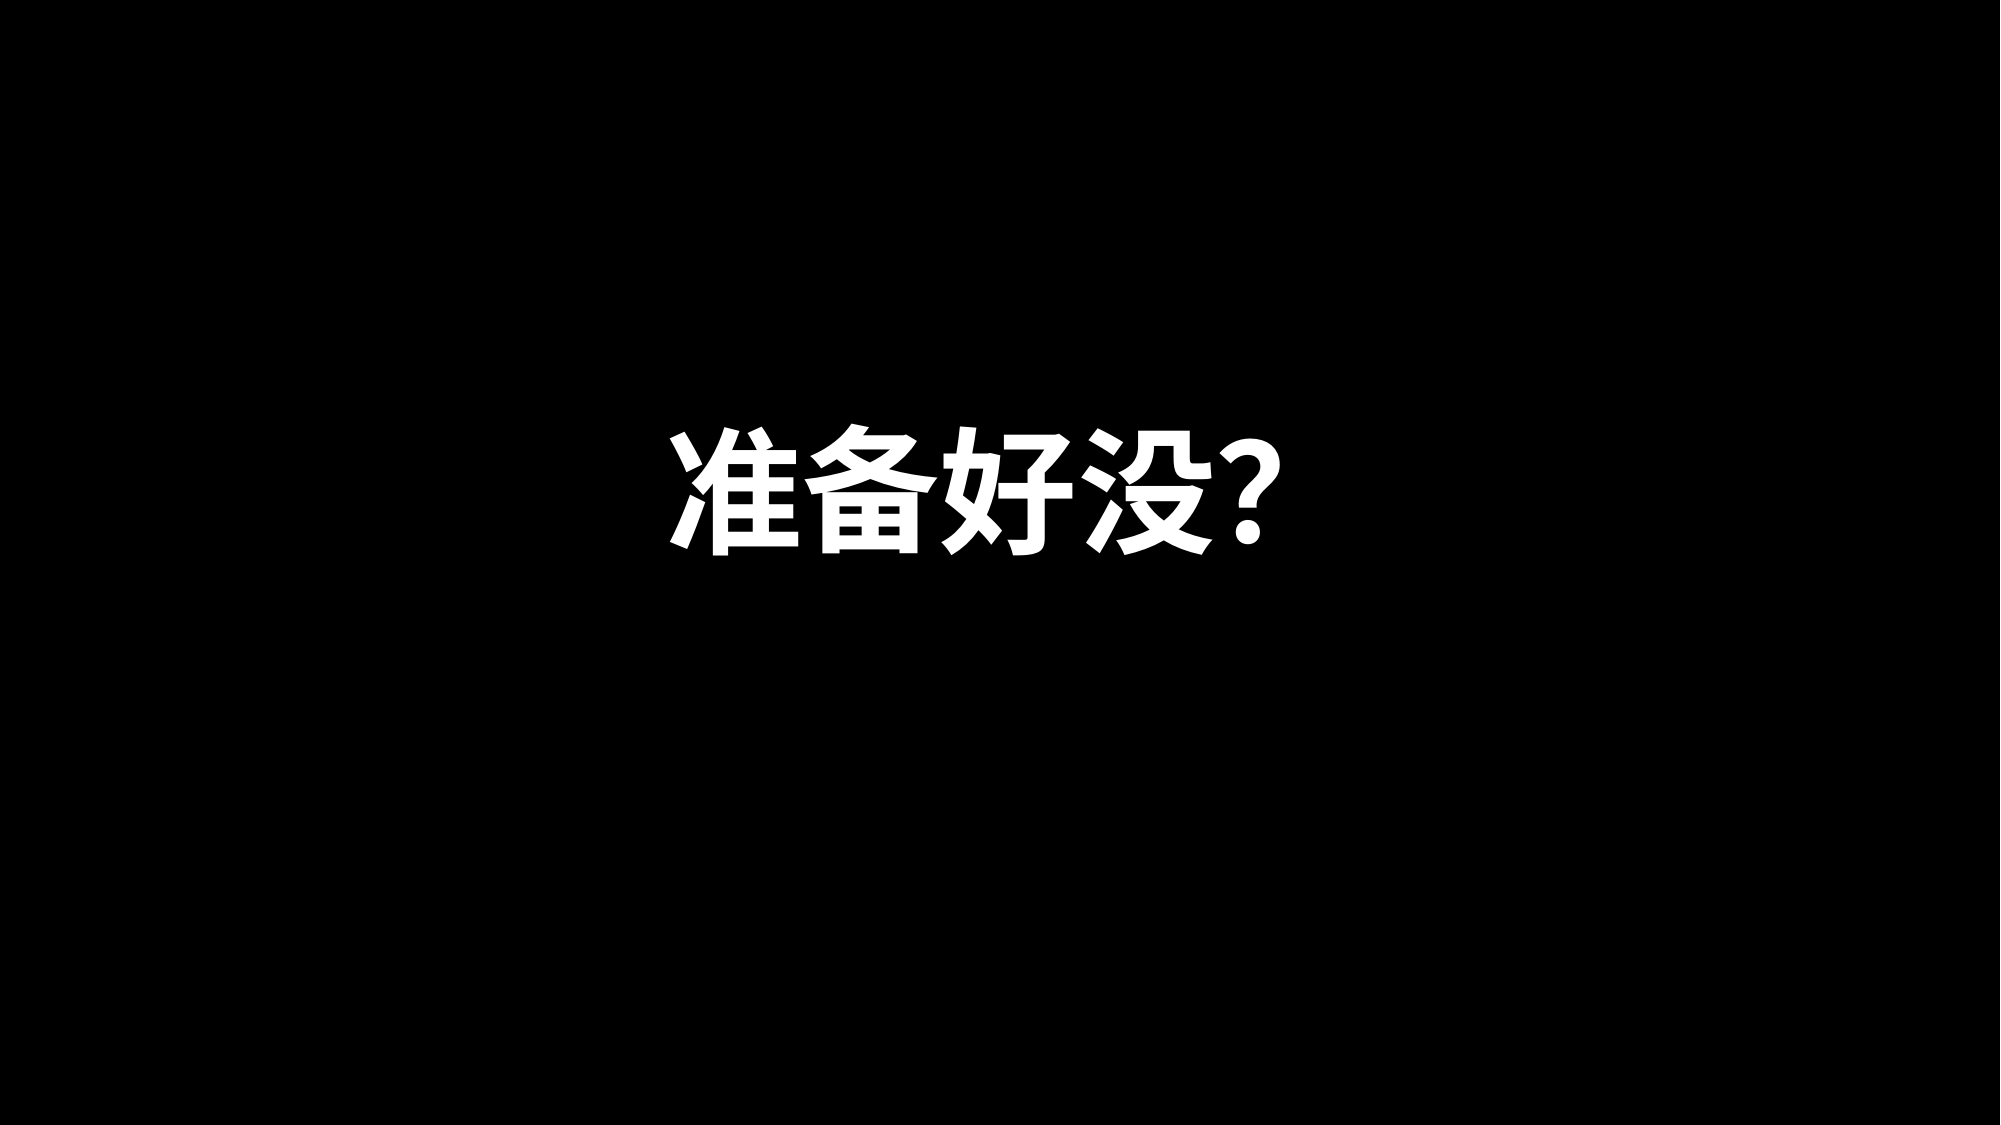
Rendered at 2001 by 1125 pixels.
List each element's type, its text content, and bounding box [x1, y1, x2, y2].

text_box 备 [787, 396, 959, 577]
text_box 好 [924, 399, 1096, 579]
text_box 没？ [1096, 399, 1390, 579]
text_box 准 [650, 398, 821, 578]
